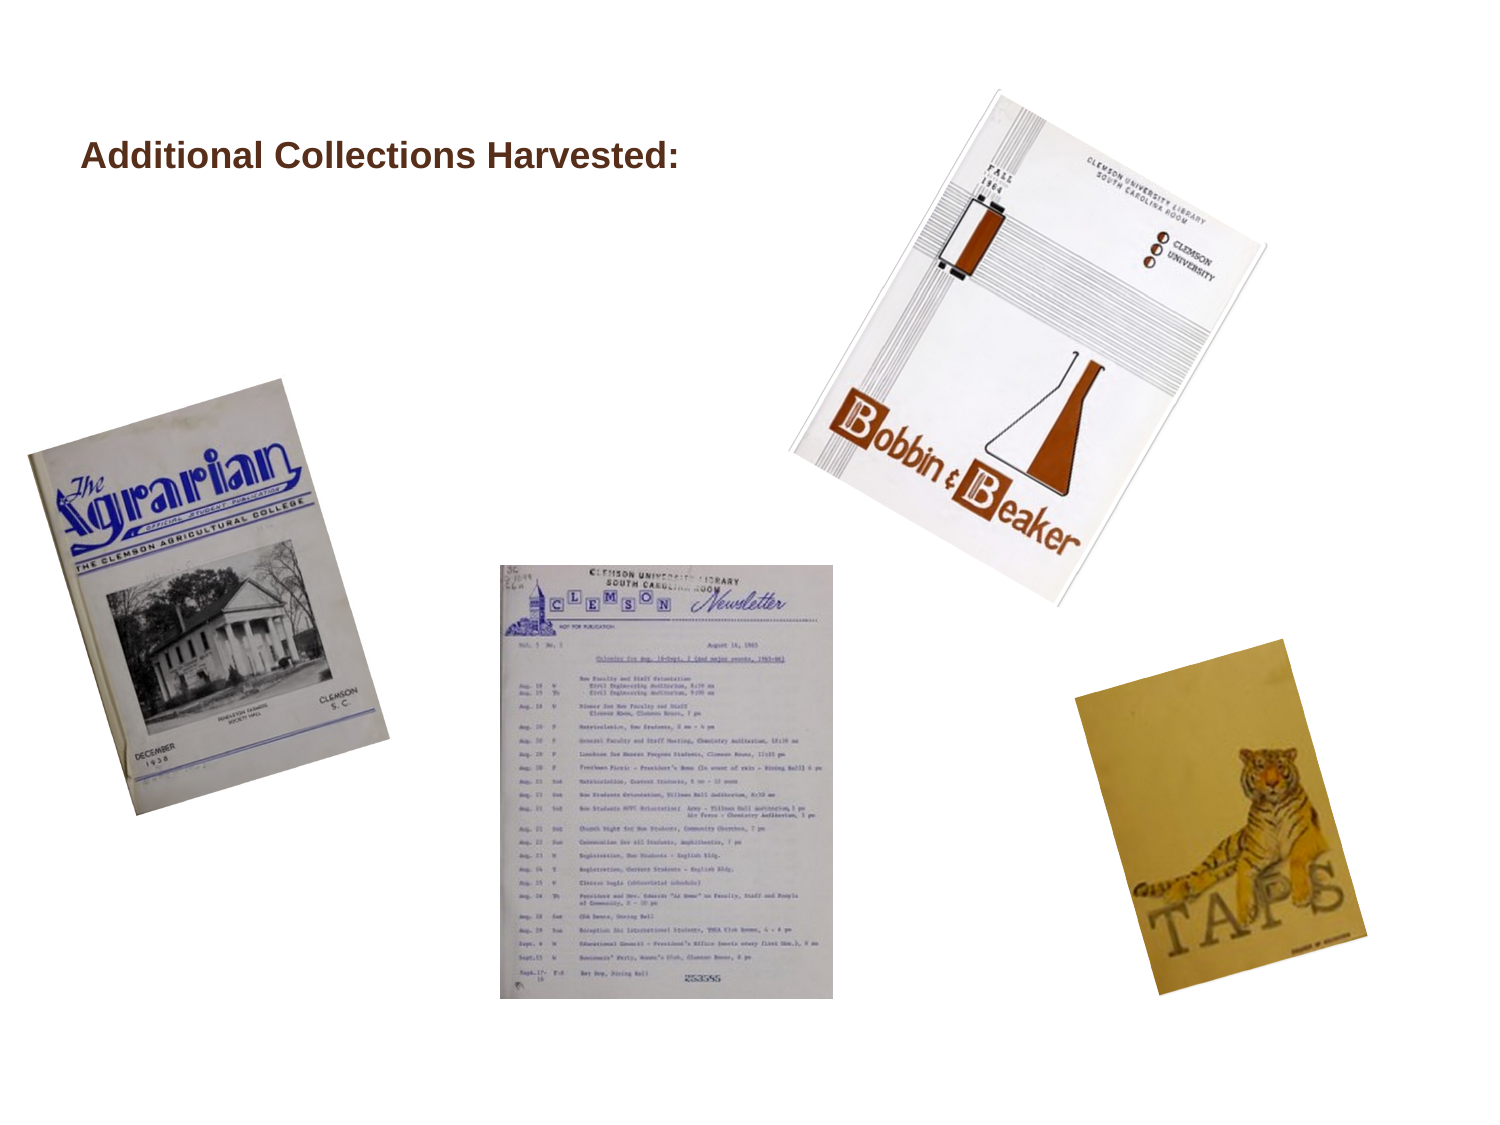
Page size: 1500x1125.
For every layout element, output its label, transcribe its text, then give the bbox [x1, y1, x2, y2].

picture [789, 89, 1270, 608]
picture [499, 562, 834, 1000]
picture [26, 375, 393, 816]
text_box Additional Collections Harvested: [65, 123, 696, 184]
picture [1075, 639, 1367, 996]
